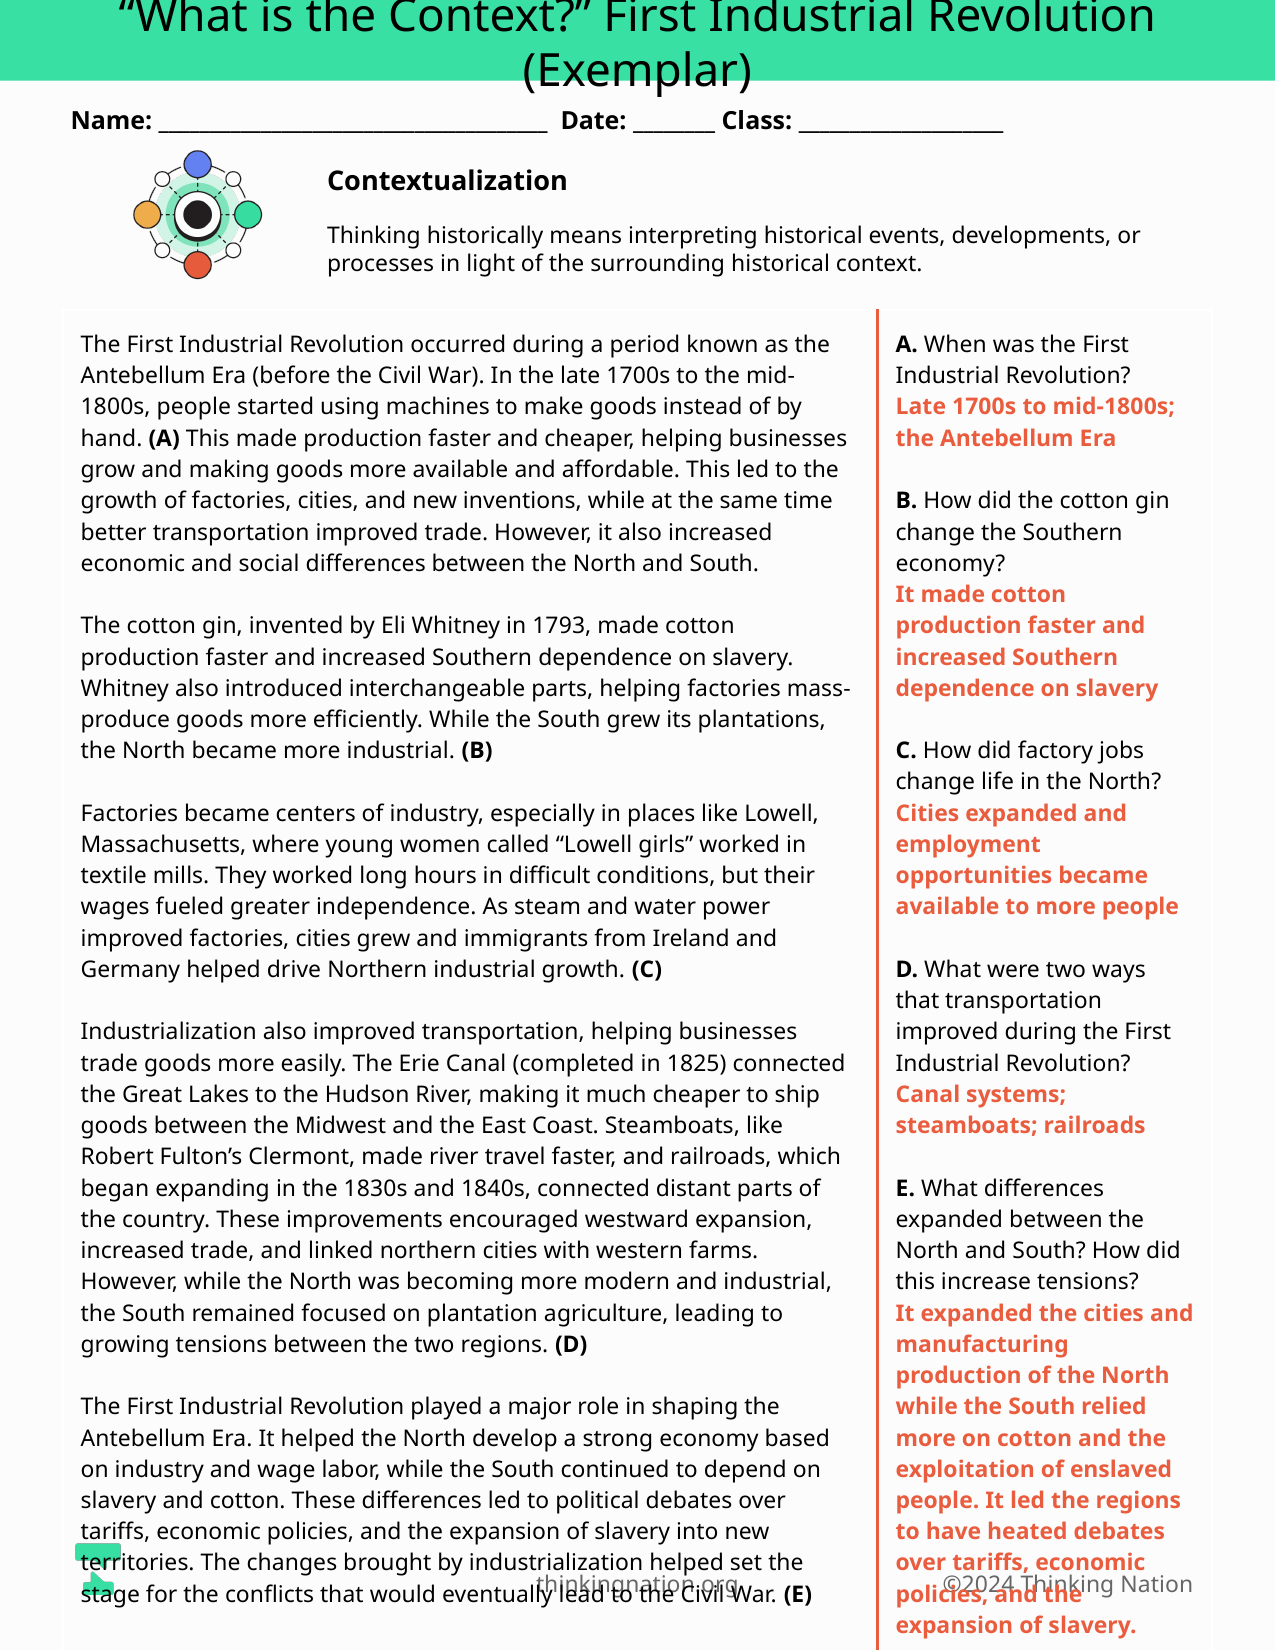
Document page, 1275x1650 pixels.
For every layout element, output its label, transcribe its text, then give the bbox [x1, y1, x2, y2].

table_header The First Industrial Revolution occurred during a period known as the Antebellum Era (before the Civil War). In the late 1700s to the mid-1800s, people started using machines to make goods instead of by hand. (A) This made production faster and cheaper, helping businesses grow and making goods more available and affordable. This led to the growth of factories, cities, and new inventions, while at the same time better transportation improved trade. However, it also increased economic and social differences between the North and South. The cotton gin, invented by Eli Whitney in 1793, made cotton production faster and increased Southern dependence on slavery. Whitney also introduced interchangeable parts, helping factories mass-produce goods more efficiently. While the South grew its plantations, the North became more industrial. (B) Factories became centers of industry, especially in places like Lowell, Massachusetts, where young women called “Lowell girls” worked in textile mills. They worked long hours in difficult conditions, but their wages fueled greater independence. As steam and water power improved factories, cities grew and immigrants from Ireland and Germany helped drive Northern industrial growth. (C) Industrialization also improved transportation, helping businesses trade goods more easily. The Erie Canal (completed in 1825) connected the Great Lakes to the Hudson River, making it much cheaper to ship goods between the Midwest and the East Coast. Steamboats, like Robert Fulton’s Clermont, made river travel faster, and railroads, which began expanding in the 1830s and 1840s, connected distant parts of the country. These improvements encouraged westward expansion, increased trade, and linked northern cities with western farms. However, while the North was becoming more modern and industrial, the South remained focused on plantation agriculture, leading to growing tensions between the two regions. (D) The First Industrial Revolution played a major role in shaping the Antebellum Era. It helped the North develop a strong economy based on industry and wage labor, while the South continued to depend on slavery and cotton. These differences led to political debates over tariffs, economic policies, and the expansion of slavery into new territories. The changes brought by industrialization helped set the stage for the conflicts that would eventually lead to the Civil War. (E) [64, 311, 876, 1650]
text_box “What is the Context?” First Industrial Revolution (Exemplar) [0, 0, 1275, 81]
picture [113, 130, 282, 299]
text_box Name: ______________________________________ Date: ________ Class: ____________________ [55, 89, 1223, 149]
table_header A. When was the First Industrial Revolution? Late 1700s to mid-1800s; the Antebellum Era B. How did the cotton gin change the Southern economy? It made cotton production faster and increased Southern dependence on slavery C. How did factory jobs change life in the North? Cities expanded and employment opportunities became available to more people D. What were two ways that transportation improved during the First Industrial Revolution? Canal systems; steamboats; railroads E. What differences expanded between the North and South? How did this increase tensions? It expanded the cities and manufacturing production of the North while the South relied more on cotton and the exploitation of enslaved people. It led the regions to have heated debates over tariffs, economic policies, and the expansion of slavery. [879, 311, 1211, 1650]
text_box Contextualization Thinking historically means interpreting historical events, developments, or processes in light of the surrounding historical context. [308, 144, 1201, 291]
picture [62, 1533, 134, 1605]
